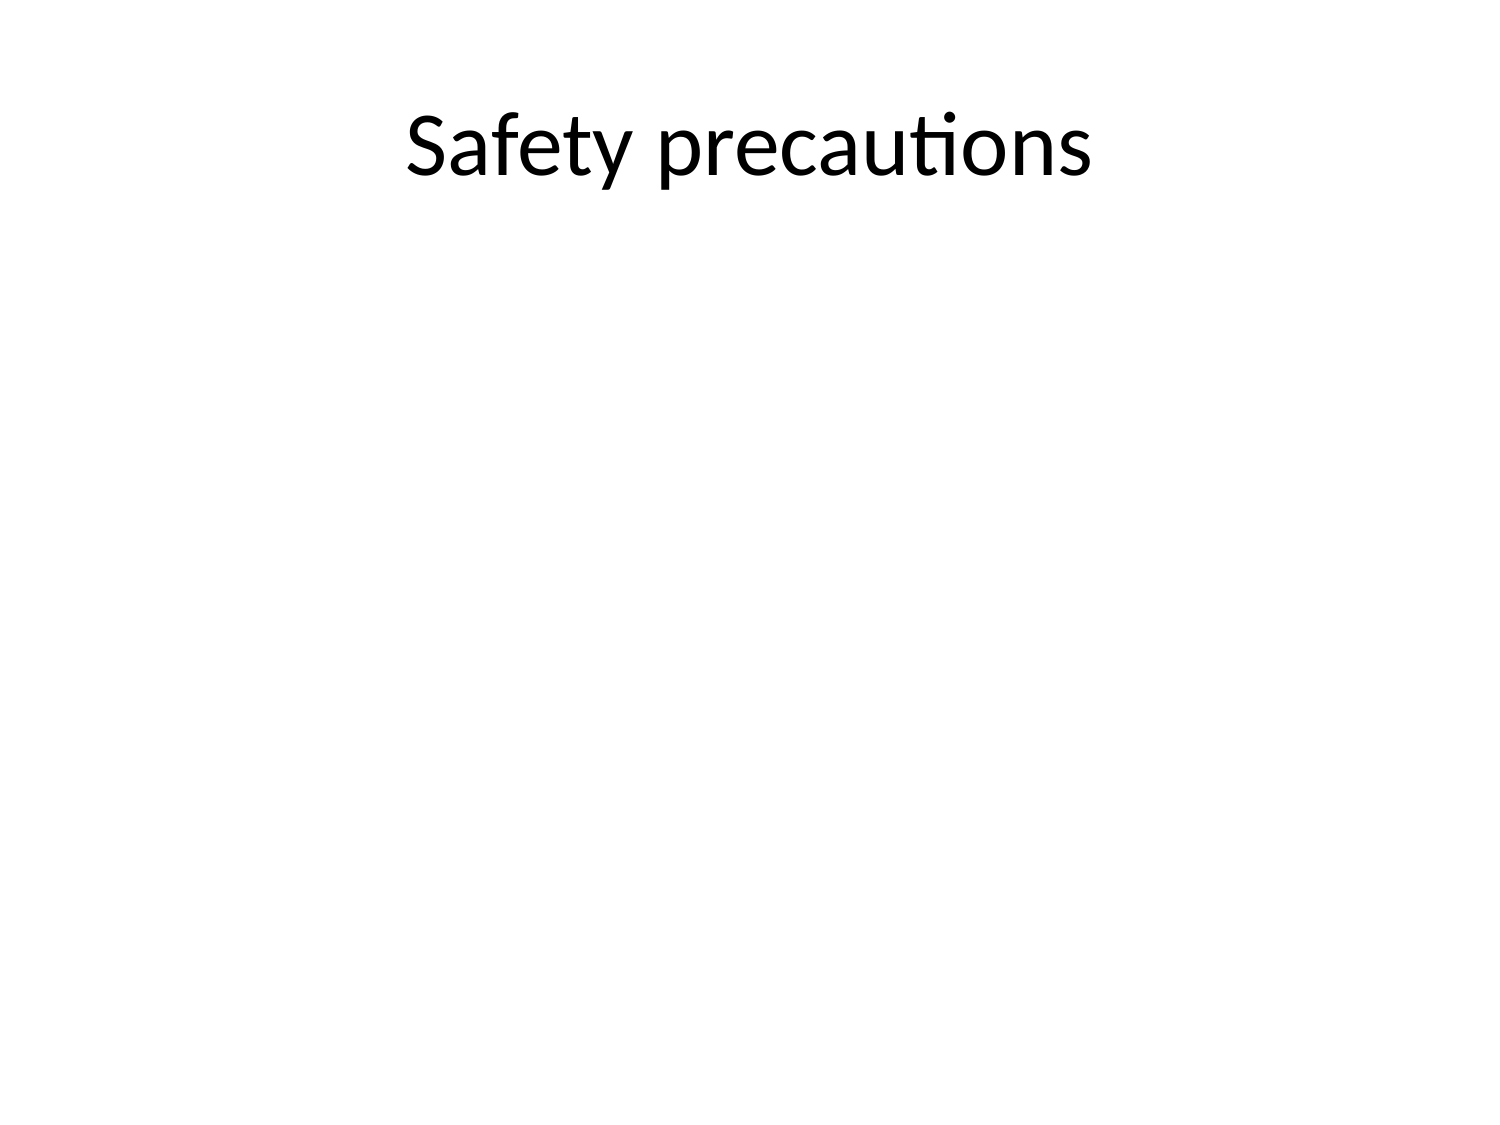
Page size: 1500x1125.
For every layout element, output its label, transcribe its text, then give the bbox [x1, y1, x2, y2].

title Safety precautions [75, 45, 1425, 233]
